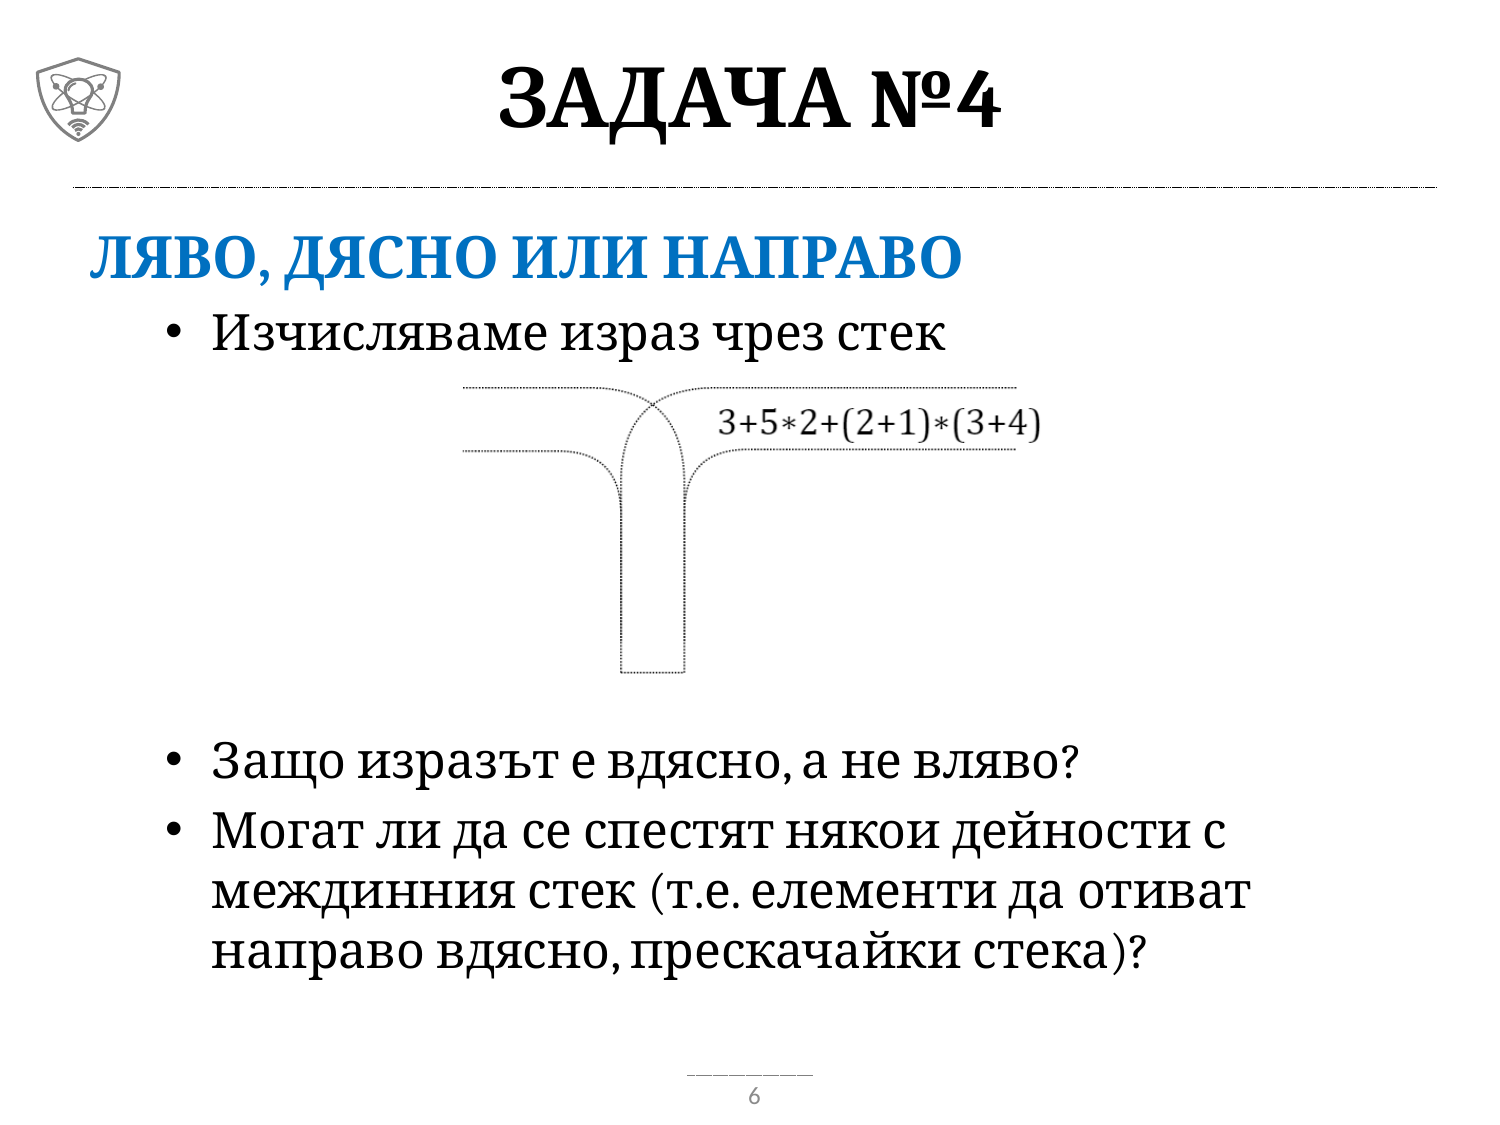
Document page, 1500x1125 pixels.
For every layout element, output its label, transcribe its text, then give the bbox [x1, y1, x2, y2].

list Ляво, дясно или направо Изчисляваме израз чрез стек Защо изразът е вдясно, а не вляво? Могат ли да се спестят някои дейности с междинния стек (т.е. елементи да отиват направо вдясно, прескачайки стека)? [75, 212, 1450, 1063]
title Задача №4 [0, 0, 1500, 188]
slide_number 6 [579, 1065, 930, 1125]
picture [462, 387, 1097, 676]
